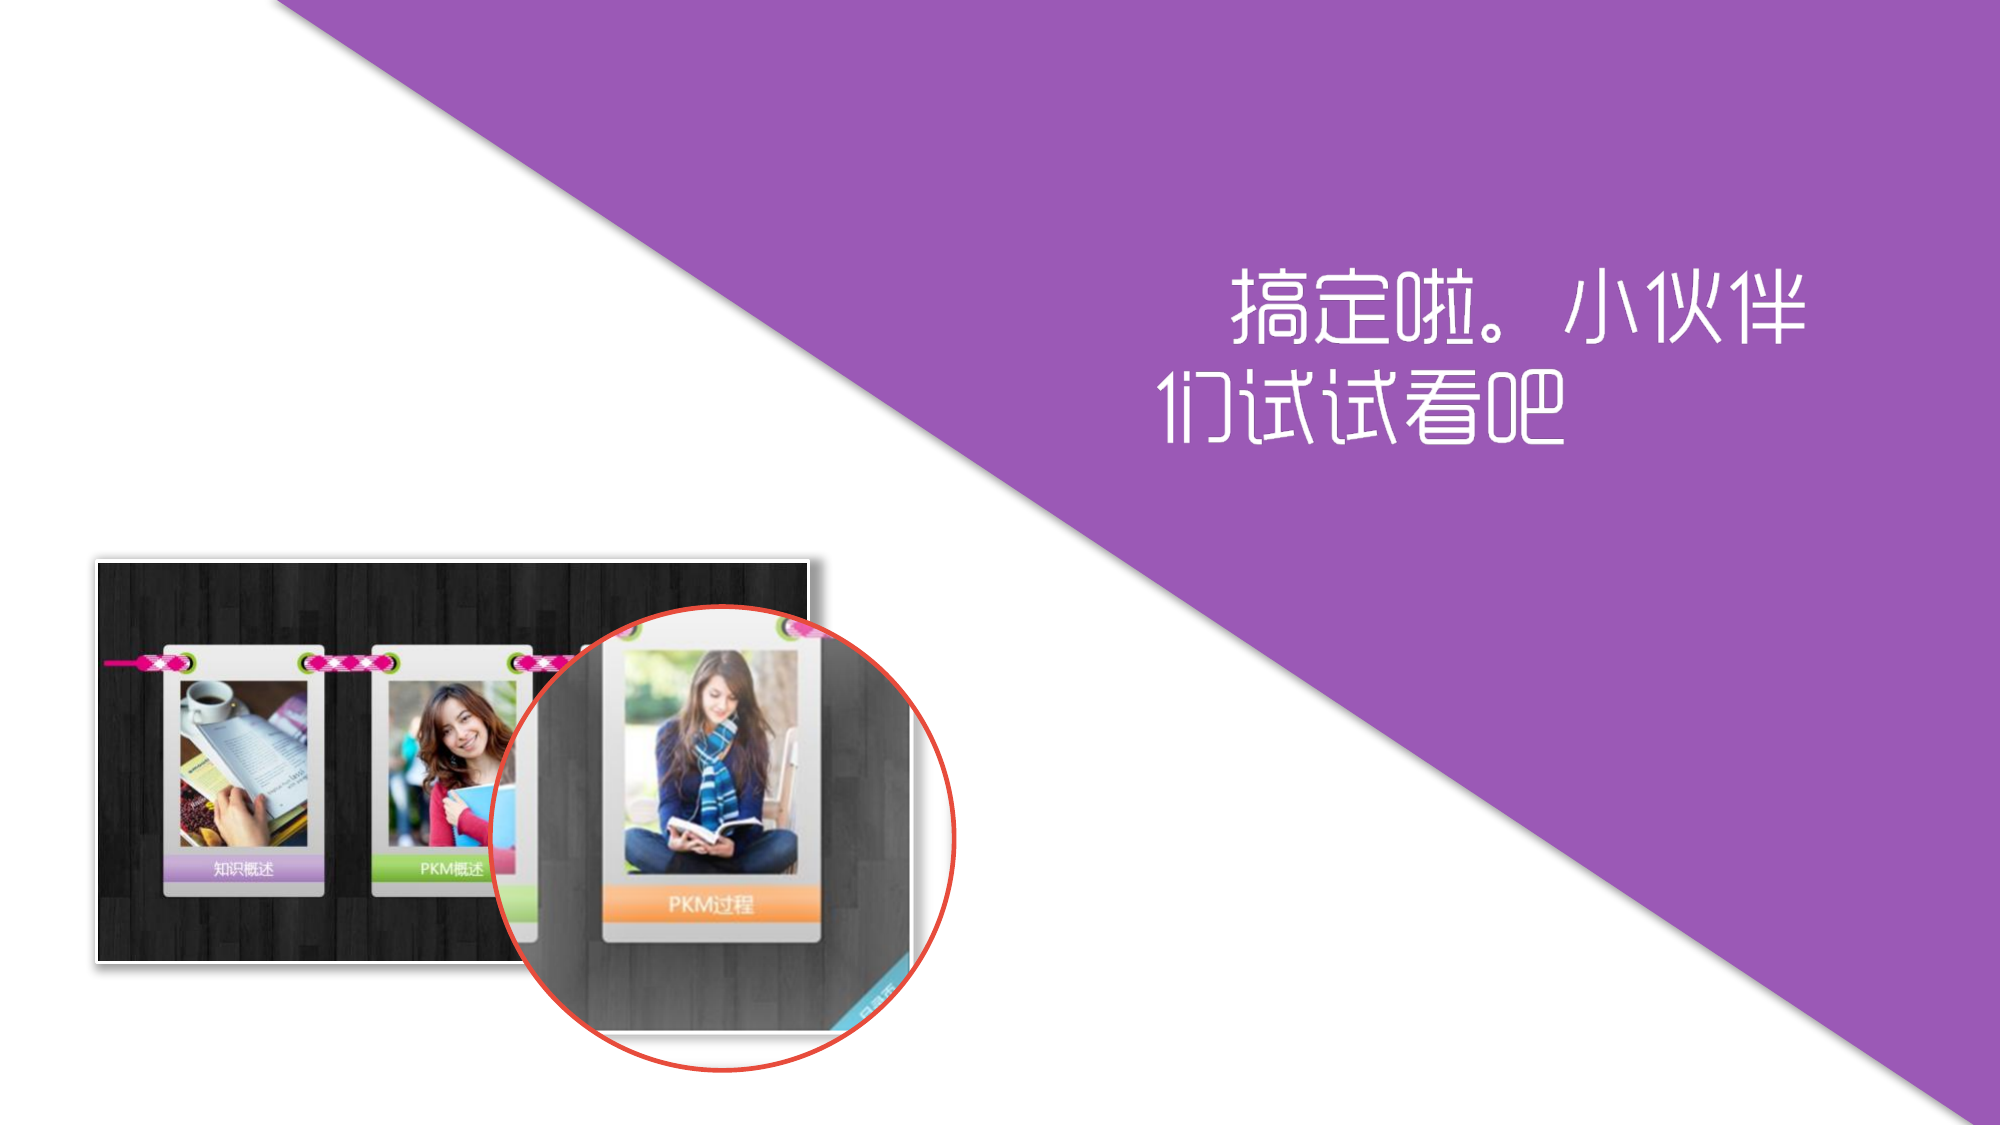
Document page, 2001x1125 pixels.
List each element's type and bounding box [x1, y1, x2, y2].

text_box [275, 0, 2000, 1125]
text_box [490, 606, 955, 1071]
picture [1101, 237, 1859, 514]
picture [97, 562, 807, 962]
